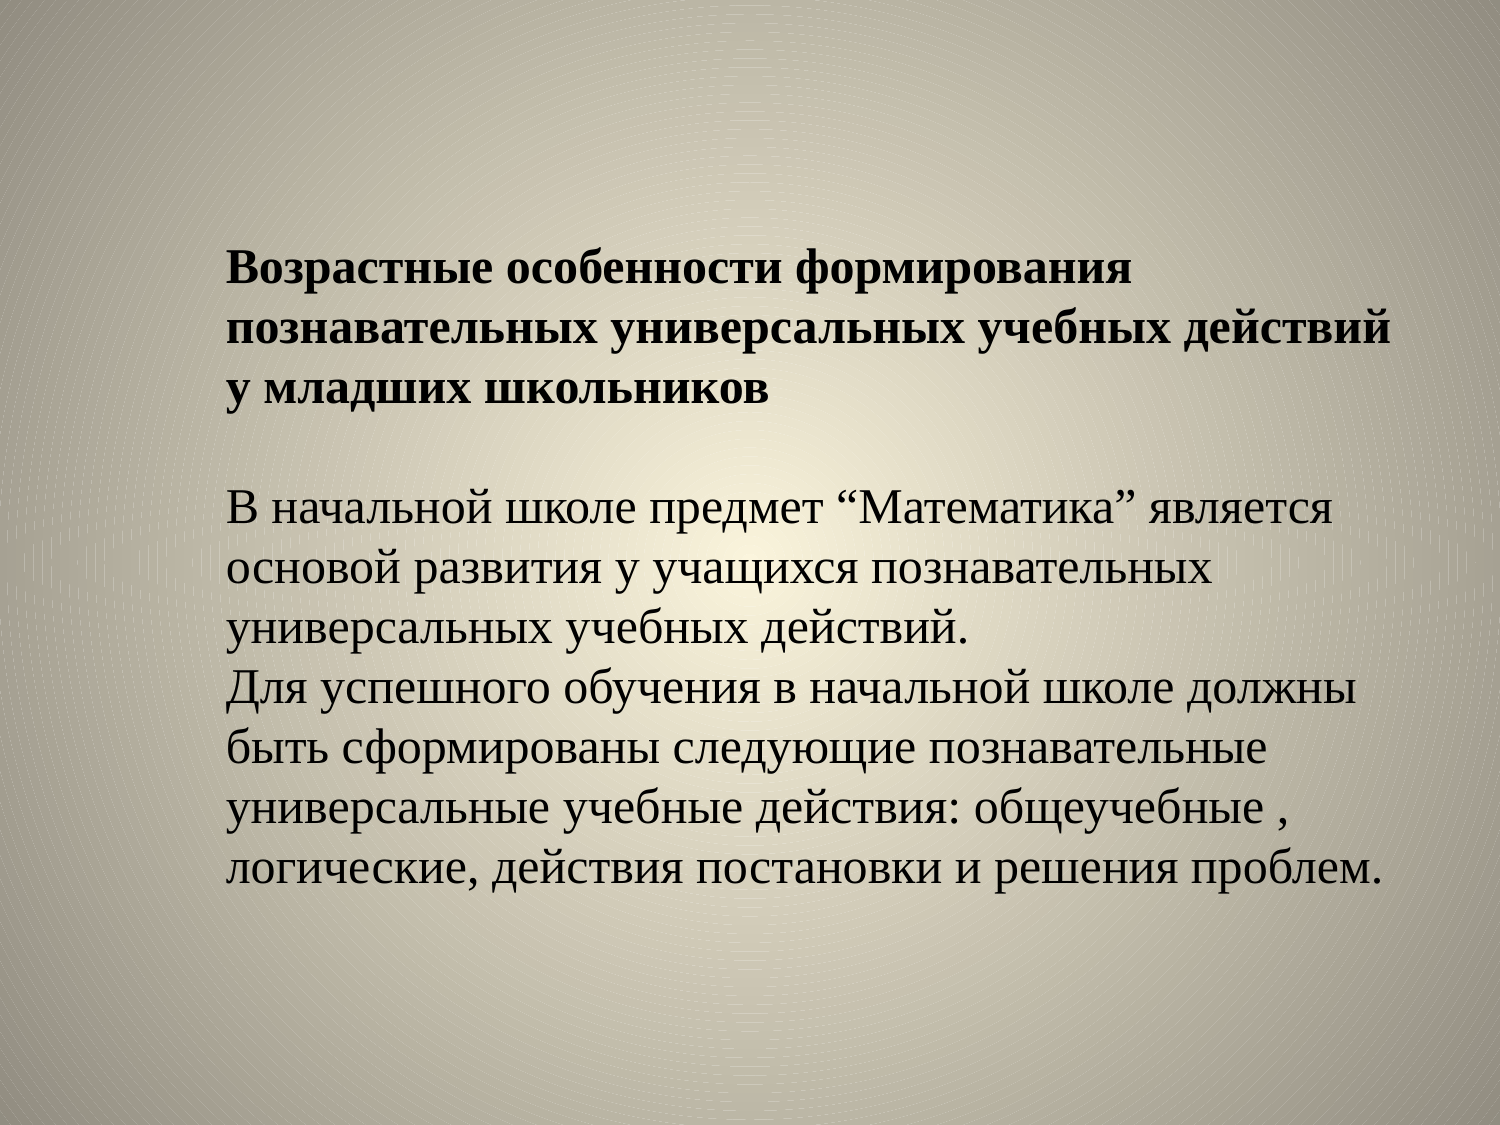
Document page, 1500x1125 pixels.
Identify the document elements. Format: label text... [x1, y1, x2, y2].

text_box Возрастные особенности формирования познавательных универсальных учебных действий у младших школьников В начальной школе предмет “Математика” является основой развития у учащихся познавательных универсальных учебных действий. Для успешного обучения в начальной школе должны быть сформированы следующие познавательные универсальные учебные действия: общеучебные , логические, действия постановки и решения проблем. [210, 225, 1442, 901]
